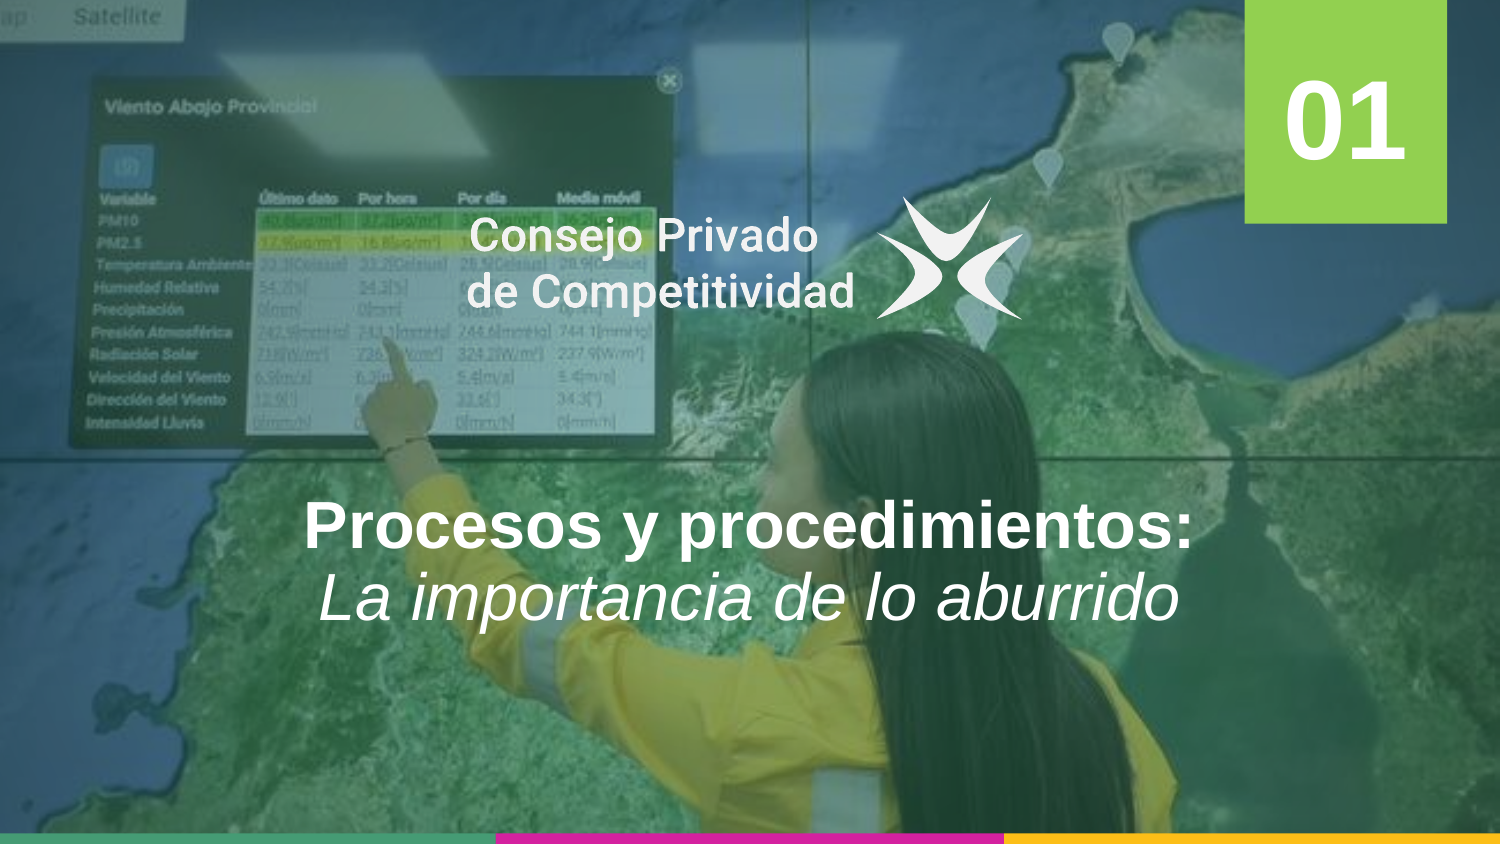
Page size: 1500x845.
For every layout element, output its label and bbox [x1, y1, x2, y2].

text_box [467, 196, 1024, 320]
text_box [1244, 0, 1448, 224]
picture [0, 0, 1500, 844]
